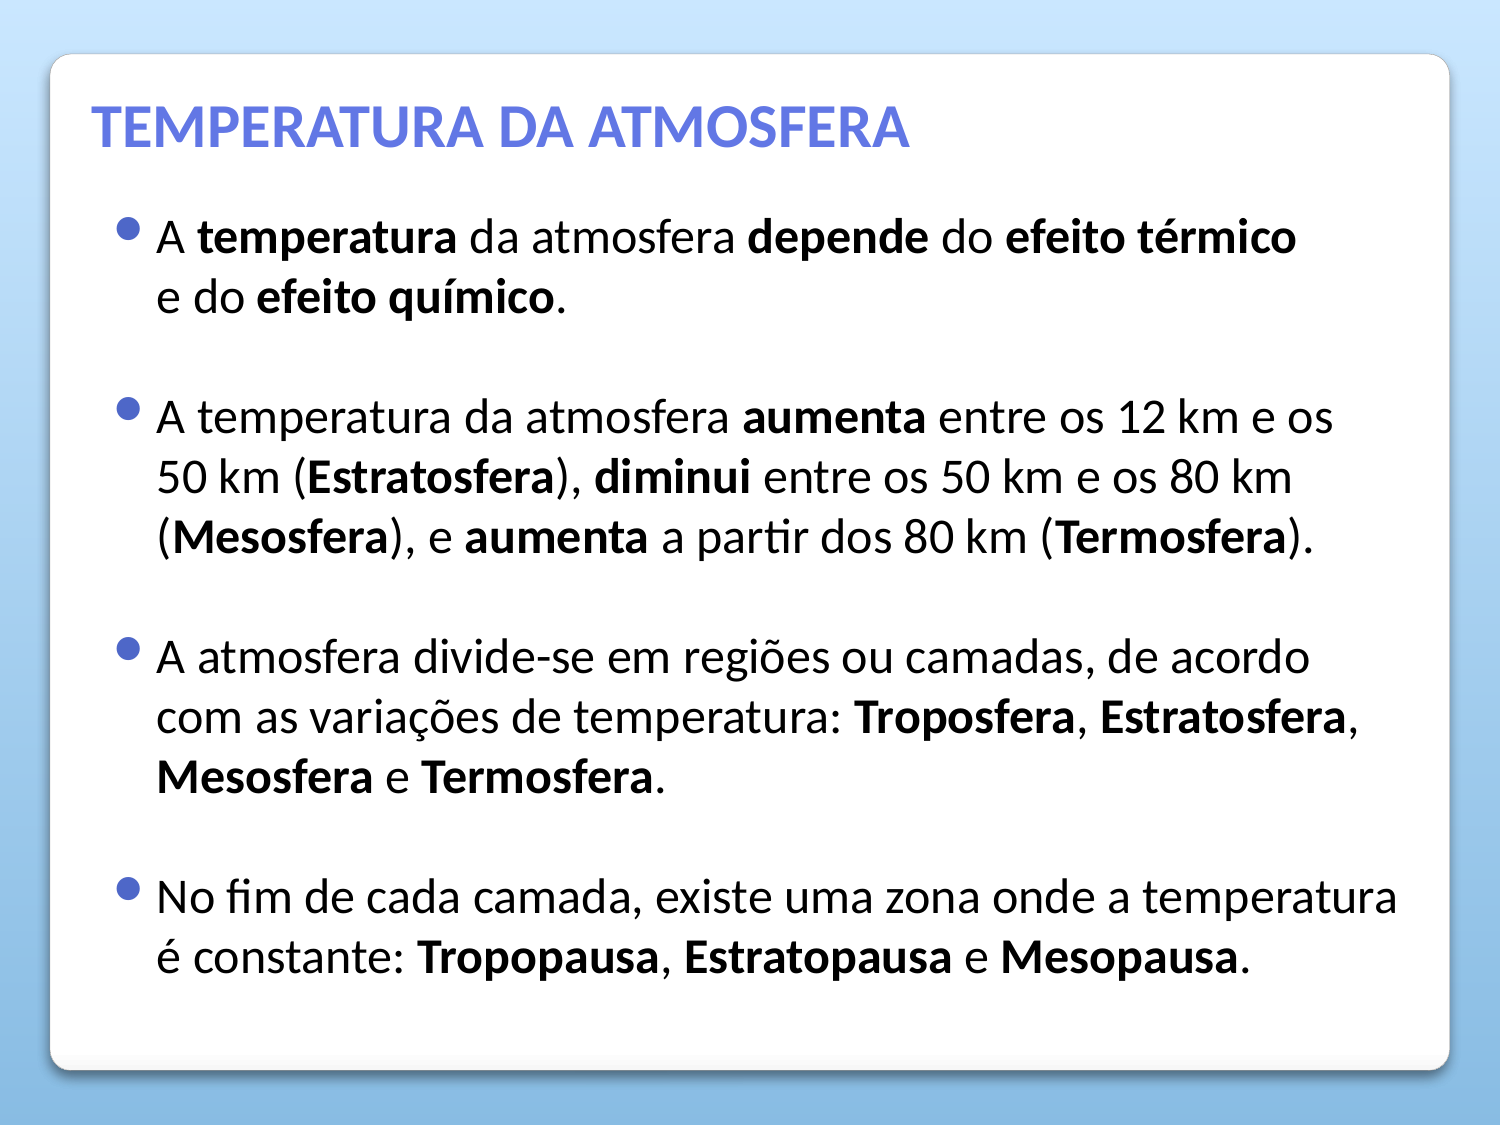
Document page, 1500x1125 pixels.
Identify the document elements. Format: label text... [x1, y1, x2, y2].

text_box temperatura da atmosfera [76, 78, 1412, 173]
text_box A temperatura da atmosfera depende do efeito térmico e do efeito químico. A temperatura da atmosfera aumenta entre os 12 km e os 50 km (Estratosfera), diminui entre os 50 km e os 80 km (Mesosfera), e aumenta a partir dos 80 km (Termosfera). A atmosfera divide-se em regiões ou camadas, de acordo com as variações de temperatura: Troposfera, Estratosfera, Mesosfera e Termosfera. No fim de cada camada, existe uma zona onde a temperatura é constante: Tropopausa, Estratopausa e Mesopausa. [98, 196, 1447, 1017]
